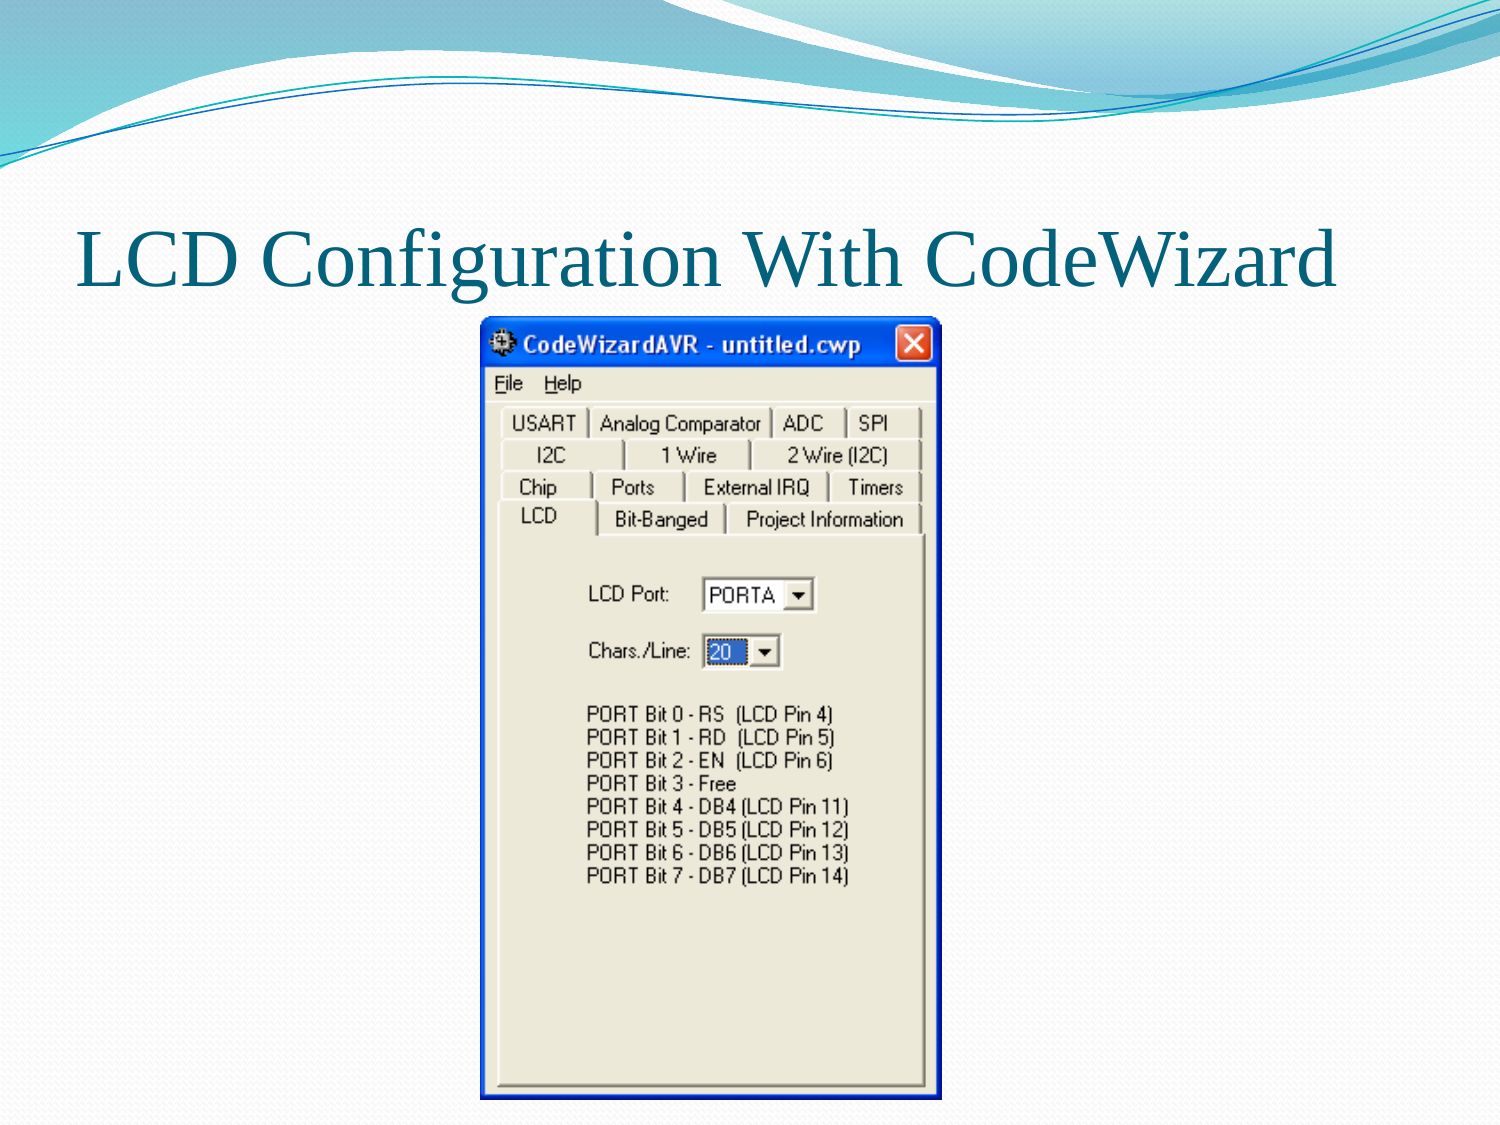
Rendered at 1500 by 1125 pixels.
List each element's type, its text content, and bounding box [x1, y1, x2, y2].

title LCD Configuration With CodeWizard [75, 115, 1425, 304]
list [480, 316, 942, 1101]
